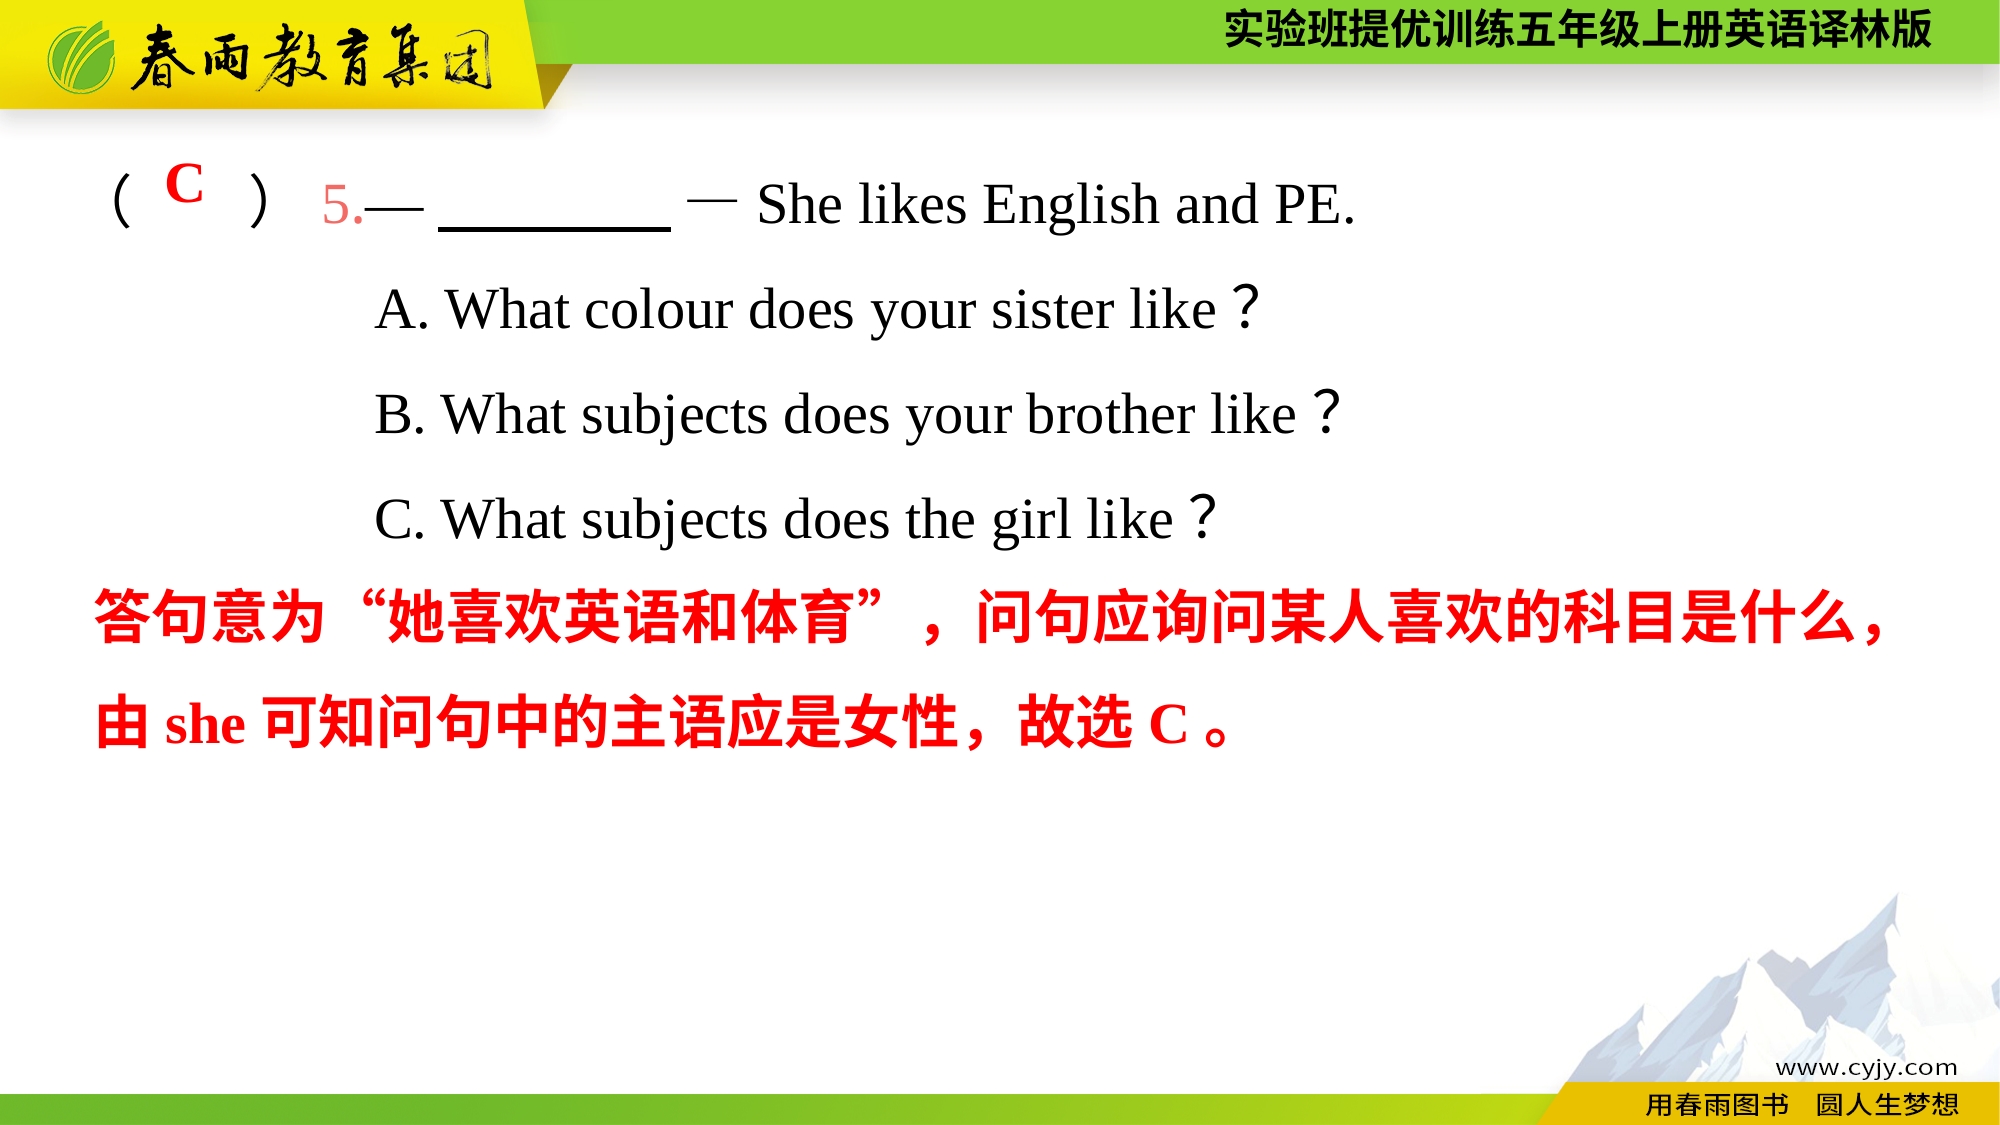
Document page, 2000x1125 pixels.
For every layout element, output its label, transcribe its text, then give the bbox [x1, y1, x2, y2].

picture [0, 0, 2000, 1125]
list （ ）5.— —She likes English and PE. A. What colour does your sister like？ B. What subjects does your brother like？ C. What subjects does the girl like？ [59, 122, 1944, 549]
text_box 答句意为“她喜欢英语和体育”，问句应询问某人喜欢的科目是什么，由she可知问句中的主语应是女性，故选C。 [78, 537, 1932, 763]
text_box C [149, 137, 222, 222]
